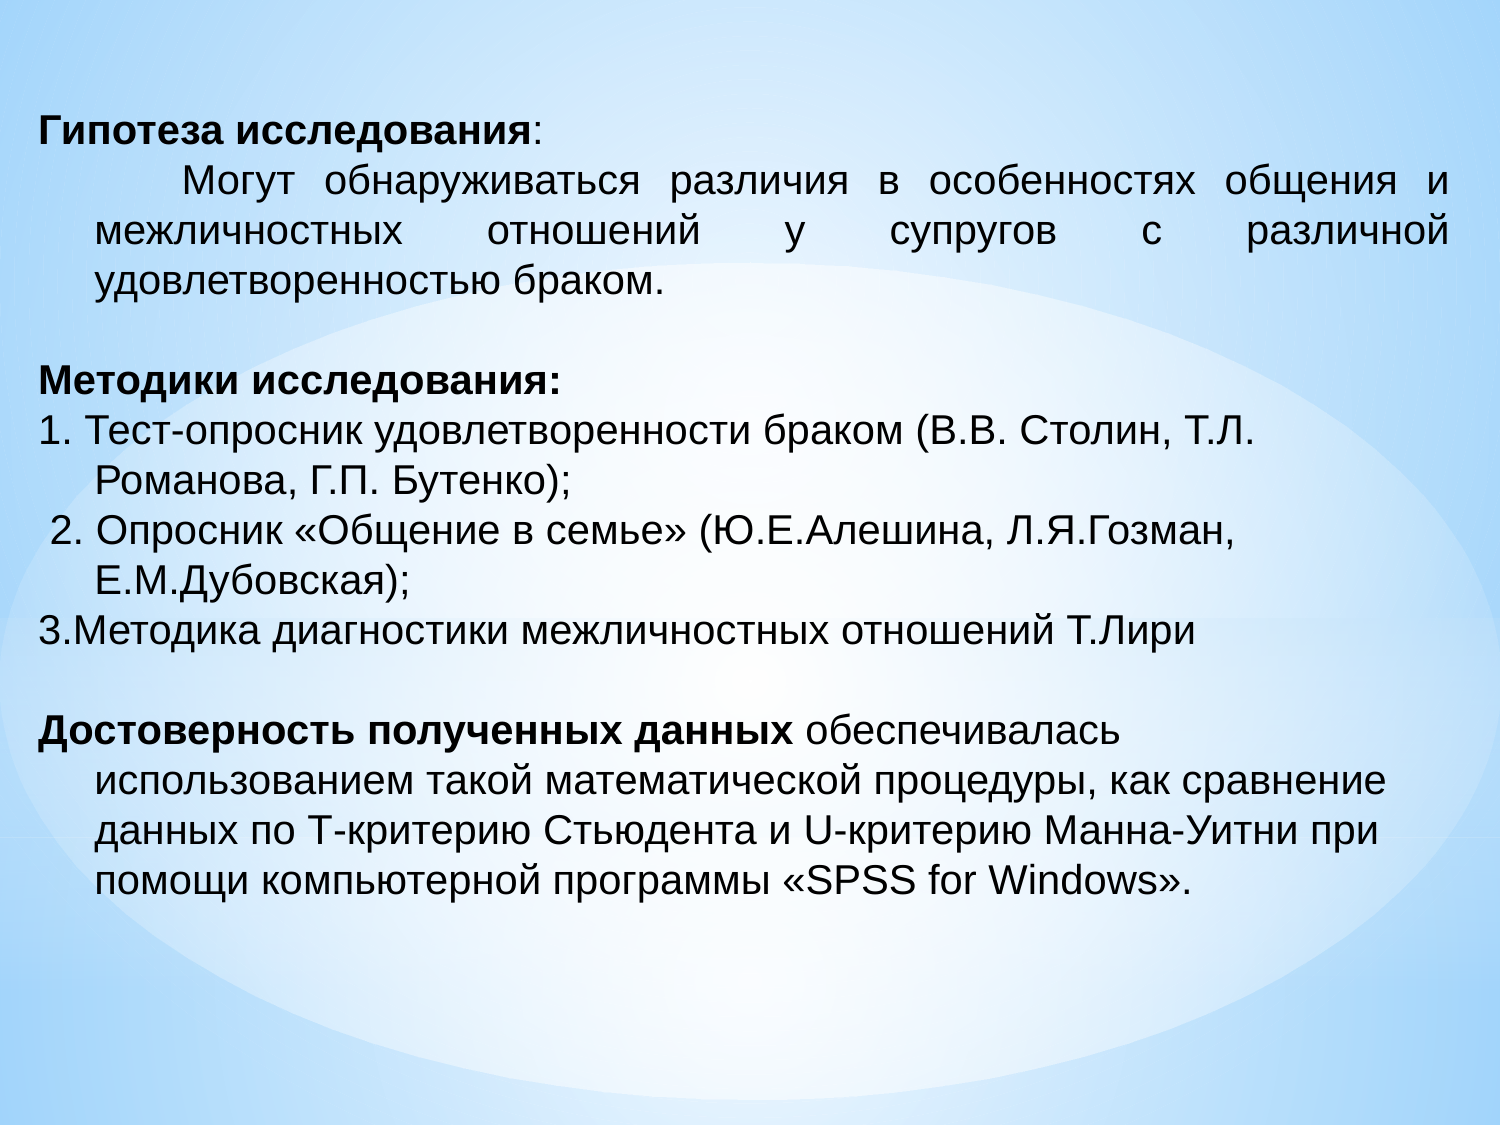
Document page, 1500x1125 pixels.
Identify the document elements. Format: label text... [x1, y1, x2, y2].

text_box Гипотеза исследования: Могут обнаруживаться различия в особенностях общения и межличностных отношений у супругов с различной удовлетворенностью браком. Методики исследования: 1. Тест-опросник удовлетворенности браком (В.В. Столин, Т.Л. Романова, Г.П. Бутенко); 2. Опросник «Общение в семье» (Ю.Е.Алешина, Л.Я.Гозман, Е.М.Дубовская); 3.Методика диагностики межличностных отношений Т.Лири Достоверность полученных данных обеспечивалась использованием такой математической процедуры, как сравнение данных по Т-критерию Стьюдента и U-критерию Манна-Уитни при помощи компьютерной программы «SPSS for Windows». [23, 35, 1465, 911]
